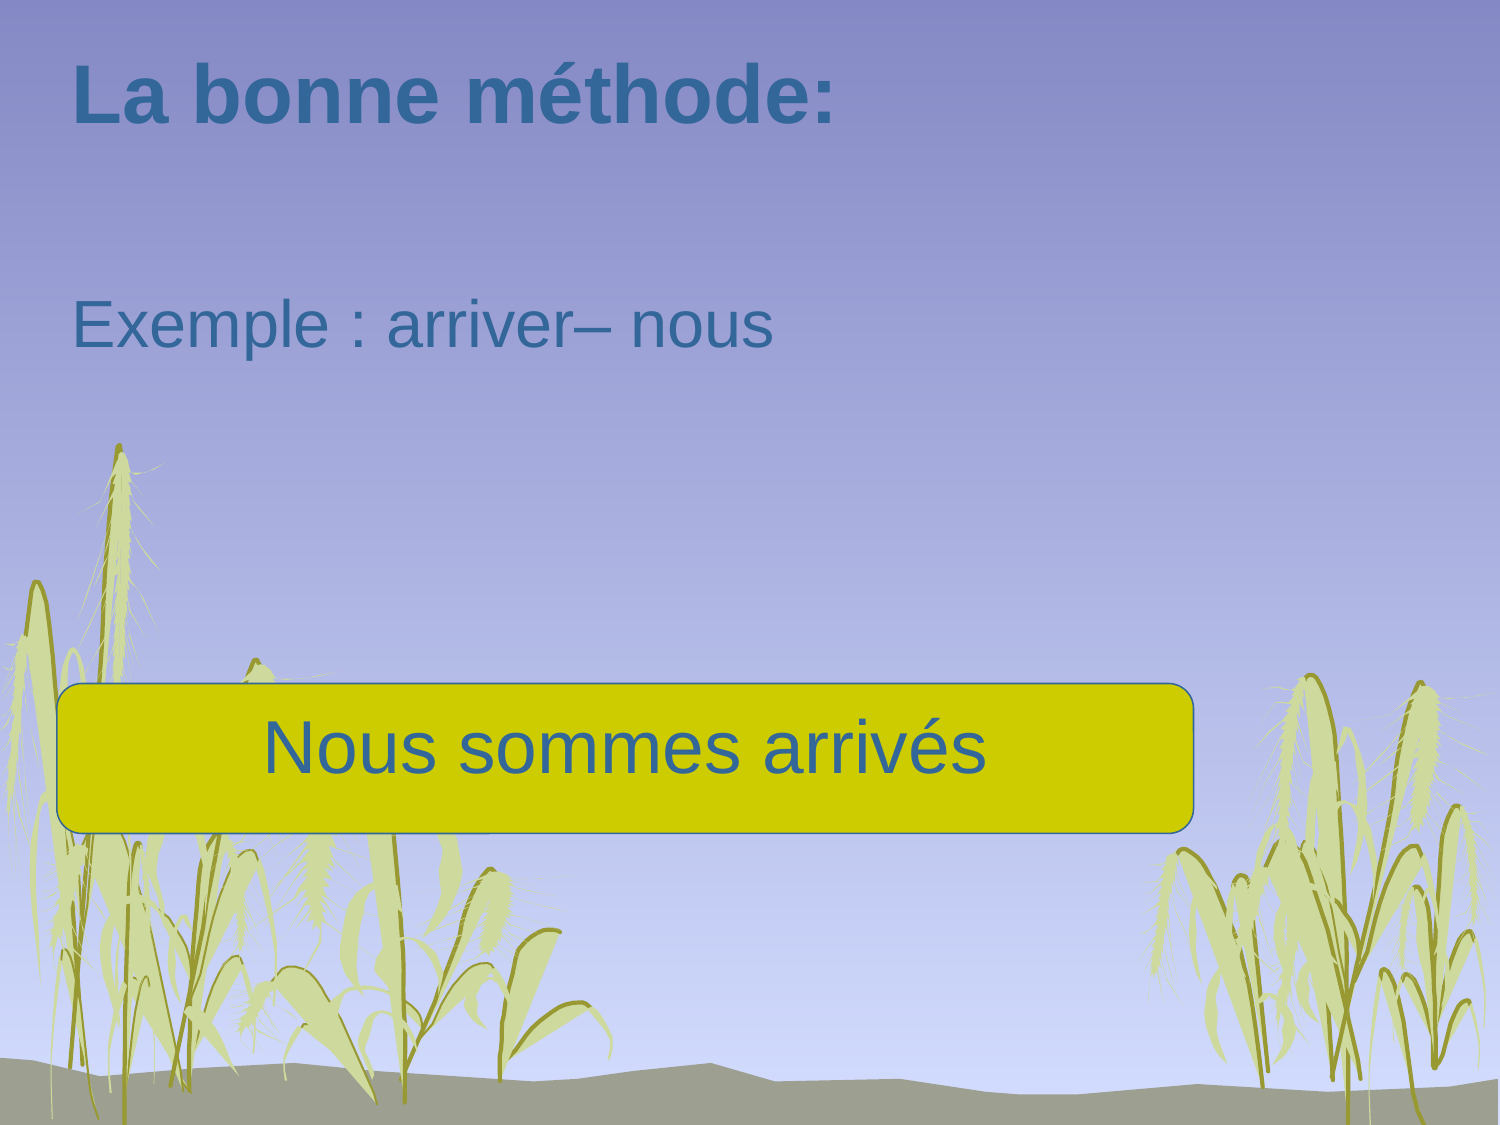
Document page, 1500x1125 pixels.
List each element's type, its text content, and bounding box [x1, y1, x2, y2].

text_box Nous sommes arrivés [56, 683, 1194, 834]
text_box La bonne méthode: Exemple : arriver– nous [56, 33, 1441, 368]
